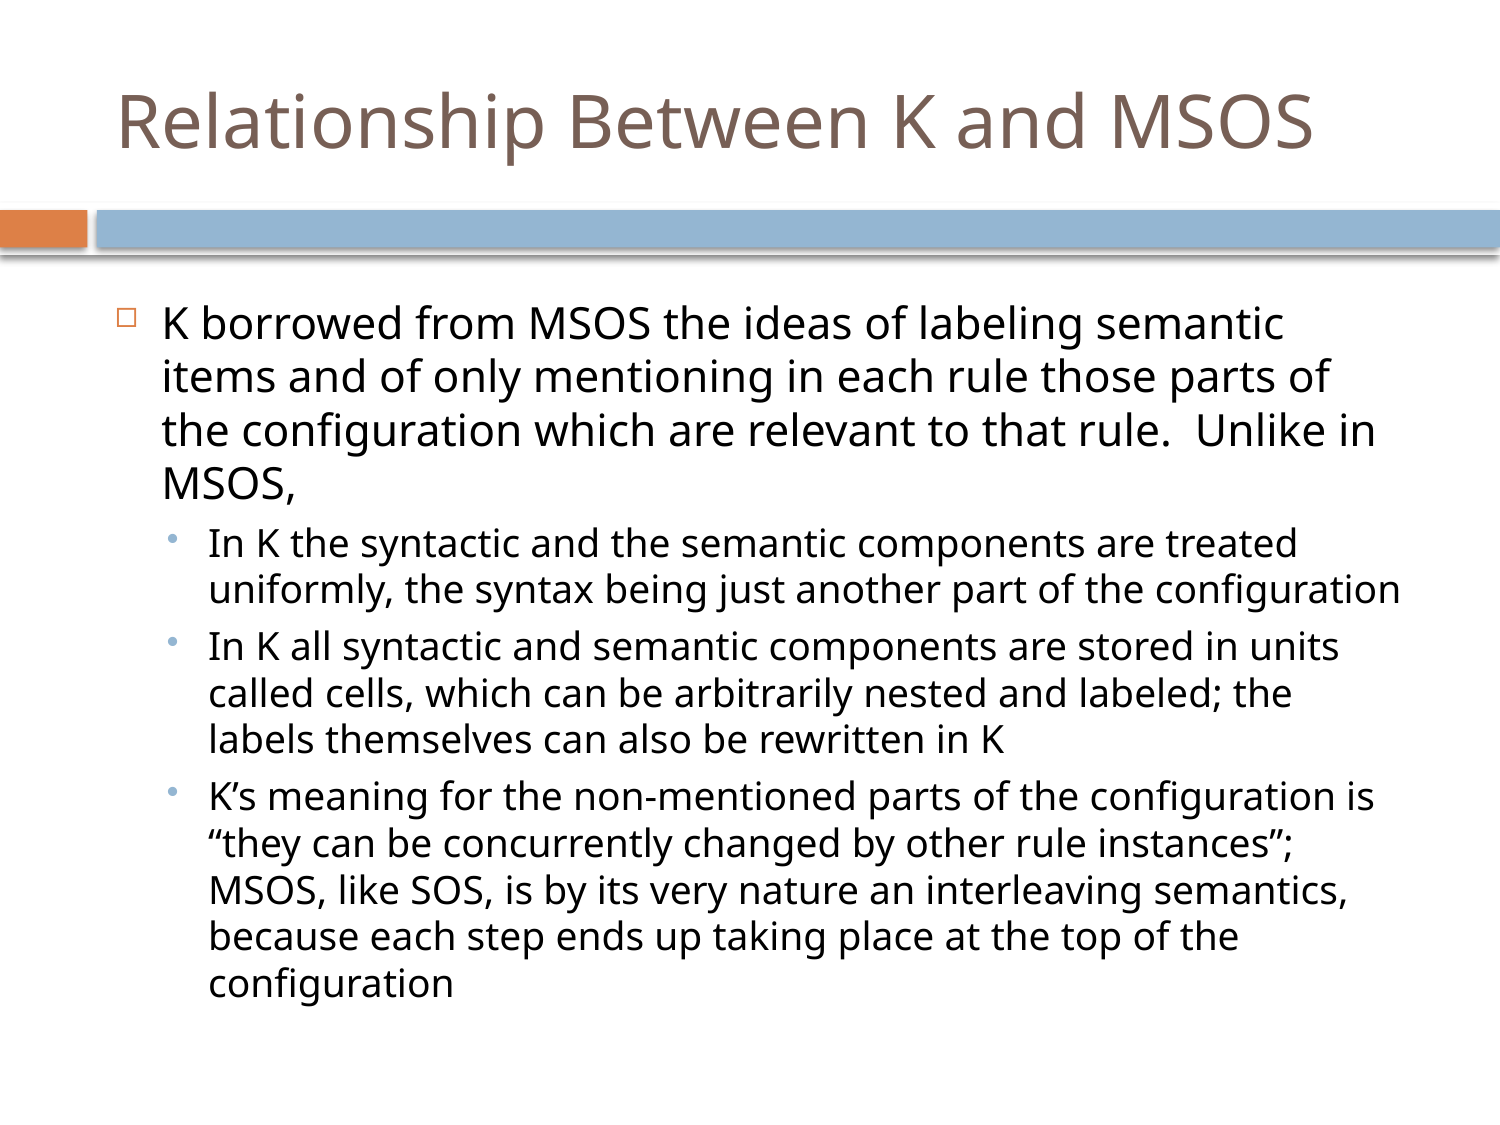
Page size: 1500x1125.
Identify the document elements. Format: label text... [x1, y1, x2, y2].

title Relationship Between K and MSOS [100, 37, 1438, 200]
list K borrowed from MSOS the ideas of labeling semantic items and of only mentioning in each rule those parts of the configuration which are relevant to that rule. Unlike in MSOS, In K the syntactic and the semantic components are treated uniformly, the syntax being just another part of the configuration In K all syntactic and semantic components are stored in units called cells, which can be arbitrarily nested and labeled; the labels themselves can also be rewritten in K K’s meaning for the non-mentioned parts of the configuration is “they can be concurrently changed by other rule instances”; MSOS, like SOS, is by its very nature an interleaving semantics, because each step ends up taking place at the top of the configuration [99, 287, 1425, 1038]
